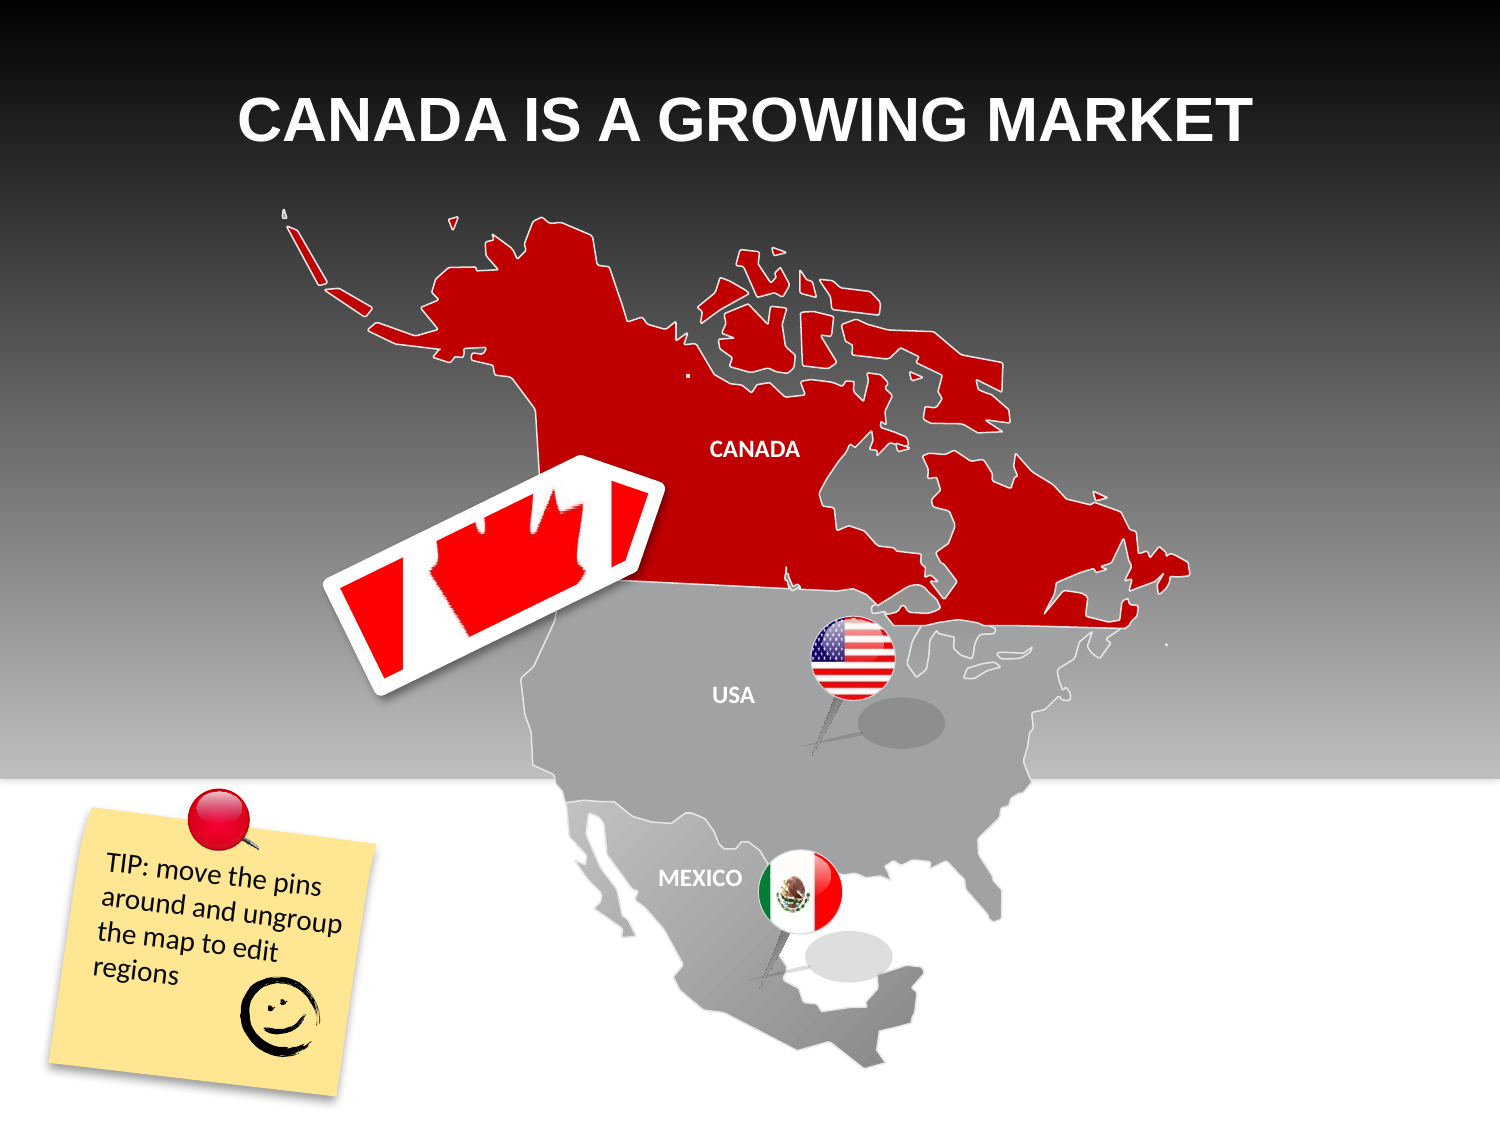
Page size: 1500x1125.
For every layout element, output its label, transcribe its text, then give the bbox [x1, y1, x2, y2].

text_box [188, 789, 259, 851]
text_box TIP: move the pins around and ungroup the map to edit regions [76, 792, 277, 1006]
text_box [0, 0, 1500, 779]
text_box [48, 807, 340, 1097]
text_box CANADA IS A GROWING MARKET [222, 71, 1271, 162]
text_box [282, 209, 1191, 1069]
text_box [799, 615, 946, 757]
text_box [746, 849, 893, 991]
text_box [239, 976, 321, 1058]
